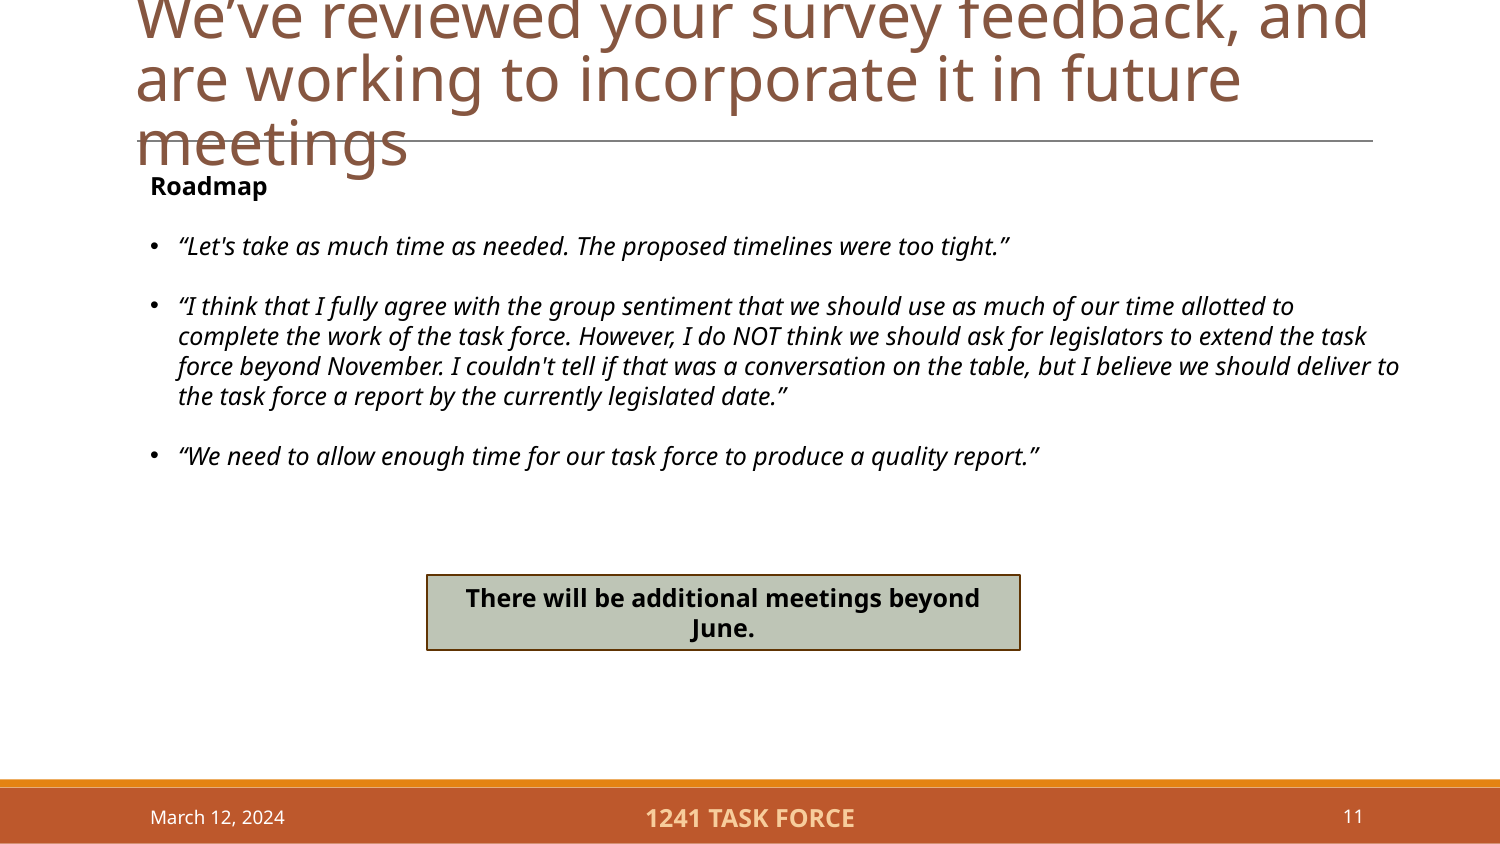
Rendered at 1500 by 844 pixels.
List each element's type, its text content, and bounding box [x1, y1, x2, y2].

text_box There will be additional meetings beyond June. [426, 574, 1021, 650]
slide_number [135, 794, 440, 840]
slide_number 11 [1218, 794, 1380, 840]
text_box Roadmap “Let's take as much time as needed. The proposed timelines were too tight.” “I think that I fully agree with the group sentiment that we should use as much of our time allotted to complete the work of the task force. However, I do NOT think we should ask for legislators to extend the task force beyond November. I couldn't tell if that was a conversation on the table, but I believe we should deliver to the task force a report by the currently legislated date.” “We need to allow enough time for our task force to produce a quality report.” [135, 163, 1420, 560]
title We’ve reviewed your survey feedback, and are working to incorporate it in future meetings [135, 35, 1420, 131]
footer 1241 TASK FORCE [453, 794, 1047, 840]
